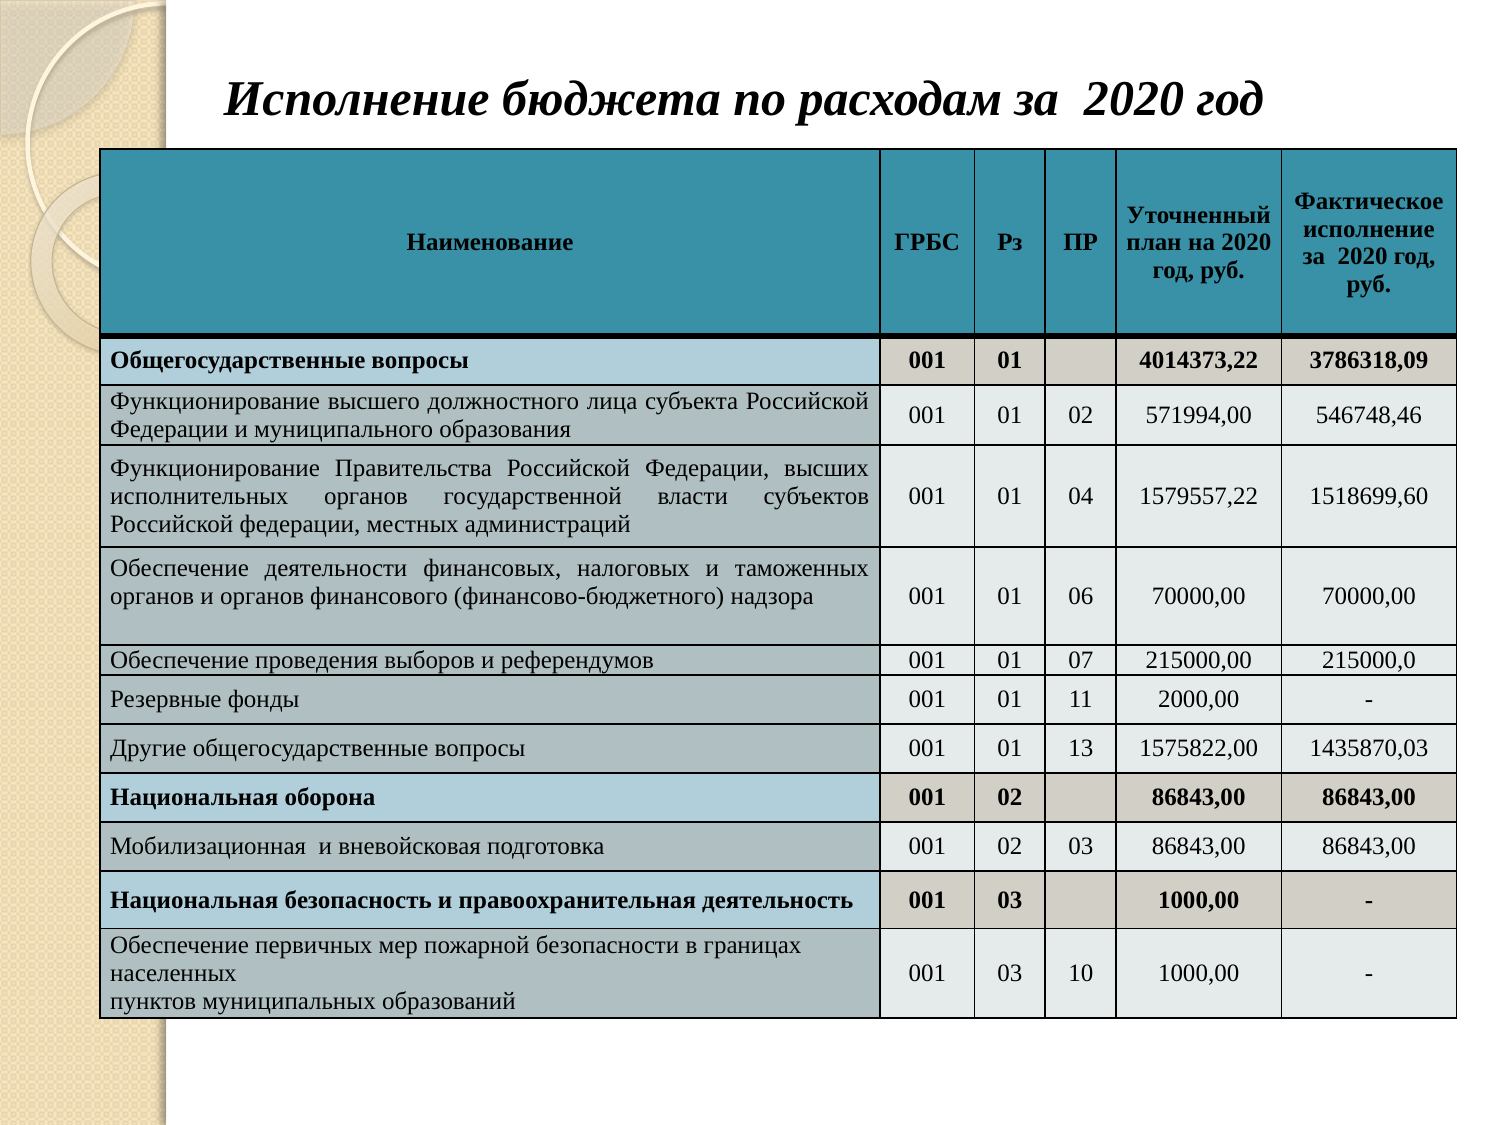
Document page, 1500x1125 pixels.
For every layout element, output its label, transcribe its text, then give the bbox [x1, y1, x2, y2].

table_cell - [1282, 929, 1456, 1017]
table_header Наименование [101, 150, 879, 333]
table_cell 1000,00 [1117, 872, 1281, 928]
table_cell 86843,00 [1282, 774, 1456, 821]
table_cell Обеспечение проведения выборов и референдумов [101, 646, 879, 674]
table_cell Другие общегосударственные вопросы [101, 725, 879, 772]
table_cell 001 [881, 774, 974, 821]
table_cell 001 [881, 646, 974, 674]
table_cell 571994,00 [1117, 386, 1281, 444]
table_cell 001 [881, 386, 974, 444]
table_cell Обеспечение первичных мер пожарной безопасности в границах населенных пунктов муниципальных образований [101, 929, 879, 1017]
table_cell 001 [881, 676, 974, 723]
table_cell 1435870,03 [1282, 725, 1456, 772]
table_cell - [1282, 676, 1456, 723]
table_cell 01 [975, 548, 1044, 644]
table_cell 13 [1046, 725, 1115, 772]
table_header ГРБС [881, 150, 974, 333]
table_cell 001 [881, 725, 974, 772]
table_cell 2000,00 [1117, 676, 1281, 723]
table_cell [1046, 339, 1115, 384]
table_header ПР [1046, 150, 1115, 333]
table_cell 03 [975, 872, 1044, 928]
table_cell 1518699,60 [1282, 446, 1456, 546]
table_cell 215000,00 [1117, 646, 1281, 674]
table_cell 86843,00 [1282, 823, 1456, 870]
table_cell 10 [1046, 929, 1115, 1017]
table_cell Функционирование Правительства Российской Федерации, высших исполнительных органов государственной власти субъектов Российской федерации, местных администраций [101, 446, 879, 546]
table_cell 02 [1046, 386, 1115, 444]
table_cell 546748,46 [1282, 386, 1456, 444]
table_cell 02 [975, 774, 1044, 821]
table_cell 01 [975, 676, 1044, 723]
table_cell 001 [881, 446, 974, 546]
table_cell Резервные фонды [101, 676, 879, 723]
table_cell 04 [1046, 446, 1115, 546]
table_cell 02 [975, 823, 1044, 870]
table_cell Общегосударственные вопросы [101, 339, 879, 384]
table_cell 03 [1046, 823, 1115, 870]
table_cell 1575822,00 [1117, 725, 1281, 772]
table_cell 01 [975, 646, 1044, 674]
table_cell 1000,00 [1117, 929, 1281, 1017]
table_cell 001 [881, 823, 974, 870]
table_cell 06 [1046, 548, 1115, 644]
table_cell 215000,0 [1282, 646, 1456, 674]
table_cell 11 [1046, 676, 1115, 723]
table_cell 70000,00 [1282, 548, 1456, 644]
table_cell [1046, 774, 1115, 821]
table_cell 01 [975, 725, 1044, 772]
table_cell 86843,00 [1117, 823, 1281, 870]
table_cell Обеспечение деятельности финансовых, налоговых и таможенных органов и органов финансового (финансово-бюджетного) надзора [101, 548, 879, 644]
table_cell Мобилизационная и вневойсковая подготовка [101, 823, 879, 870]
table_cell 1579557,22 [1117, 446, 1281, 546]
table_cell 4014373,22 [1117, 339, 1281, 384]
table_cell Функционирование высшего должностного лица субъекта Российской Федерации и муниципального образования [101, 386, 879, 444]
table_cell 07 [1046, 646, 1115, 674]
table_header Рз [975, 150, 1044, 333]
table_cell 001 [881, 929, 974, 1017]
table_cell 3786318,09 [1282, 339, 1456, 384]
table_cell 86843,00 [1117, 774, 1281, 821]
table_header Уточненный план на 2020 год, руб. [1117, 150, 1281, 333]
table_cell - [1282, 872, 1456, 928]
table_header Фактическое исполнение за 2020 год, руб. [1282, 150, 1456, 333]
table_cell 001 [881, 339, 974, 384]
table_cell [1046, 872, 1115, 928]
table_cell 01 [975, 386, 1044, 444]
text_box Исполнение бюджета по расходам за 2020 год [41, 57, 1447, 133]
table_cell Национальная оборона [101, 774, 879, 821]
table_cell Национальная безопасность и правоохранительная деятельность [101, 872, 879, 928]
table_cell 01 [975, 446, 1044, 546]
table_cell 001 [881, 548, 974, 644]
table_cell 001 [881, 872, 974, 928]
table_cell 03 [975, 929, 1044, 1017]
table_cell 01 [975, 339, 1044, 384]
table_cell 70000,00 [1117, 548, 1281, 644]
